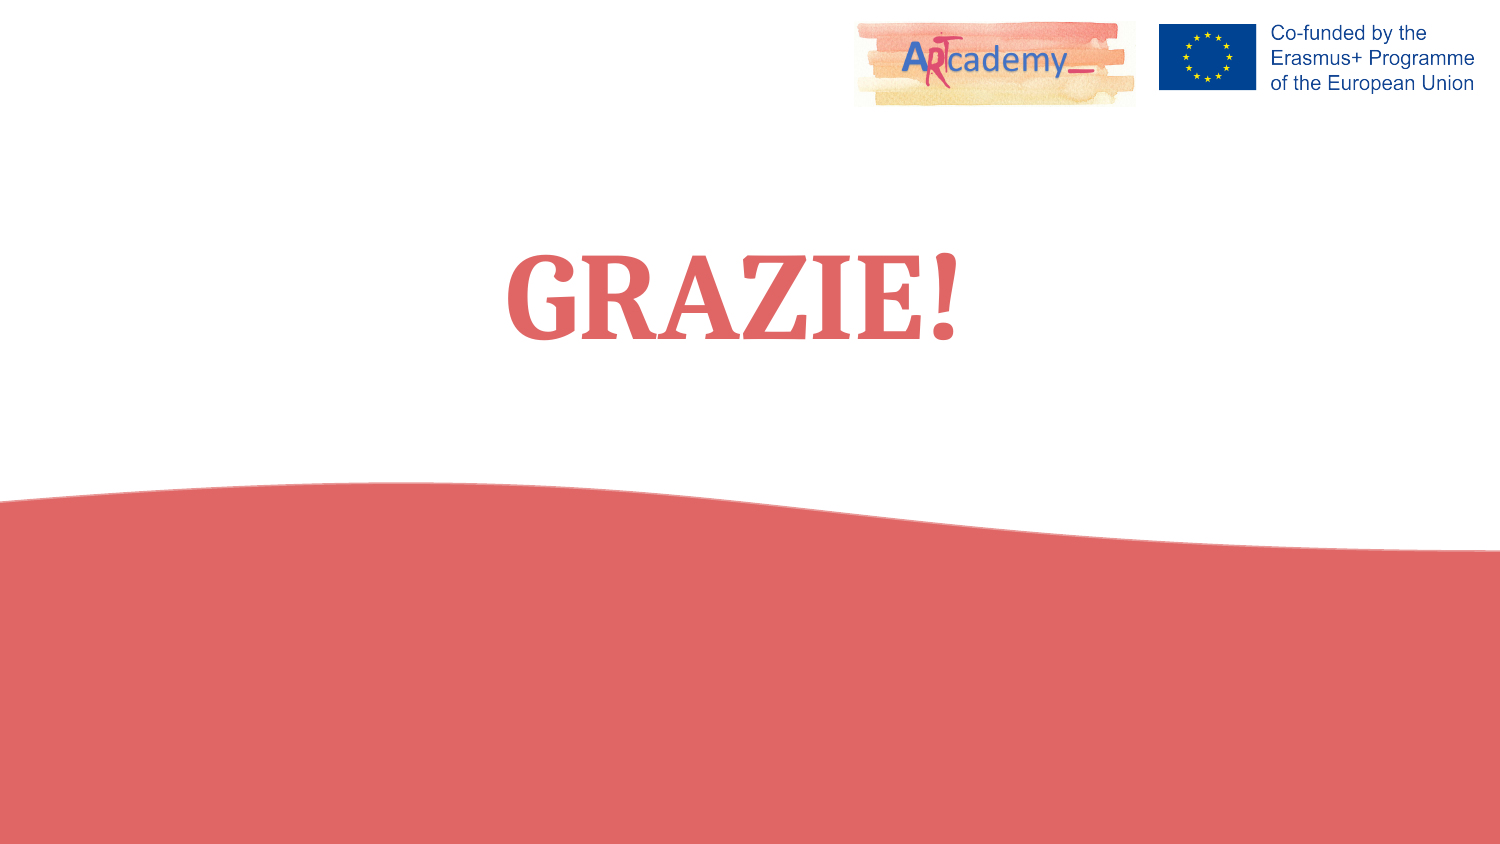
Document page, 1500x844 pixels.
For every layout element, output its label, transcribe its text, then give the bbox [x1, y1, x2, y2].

title GRAZIE! [150, 200, 1322, 275]
picture [854, 2, 1137, 138]
text_box [0, 483, 1500, 844]
picture [1158, 24, 1474, 94]
